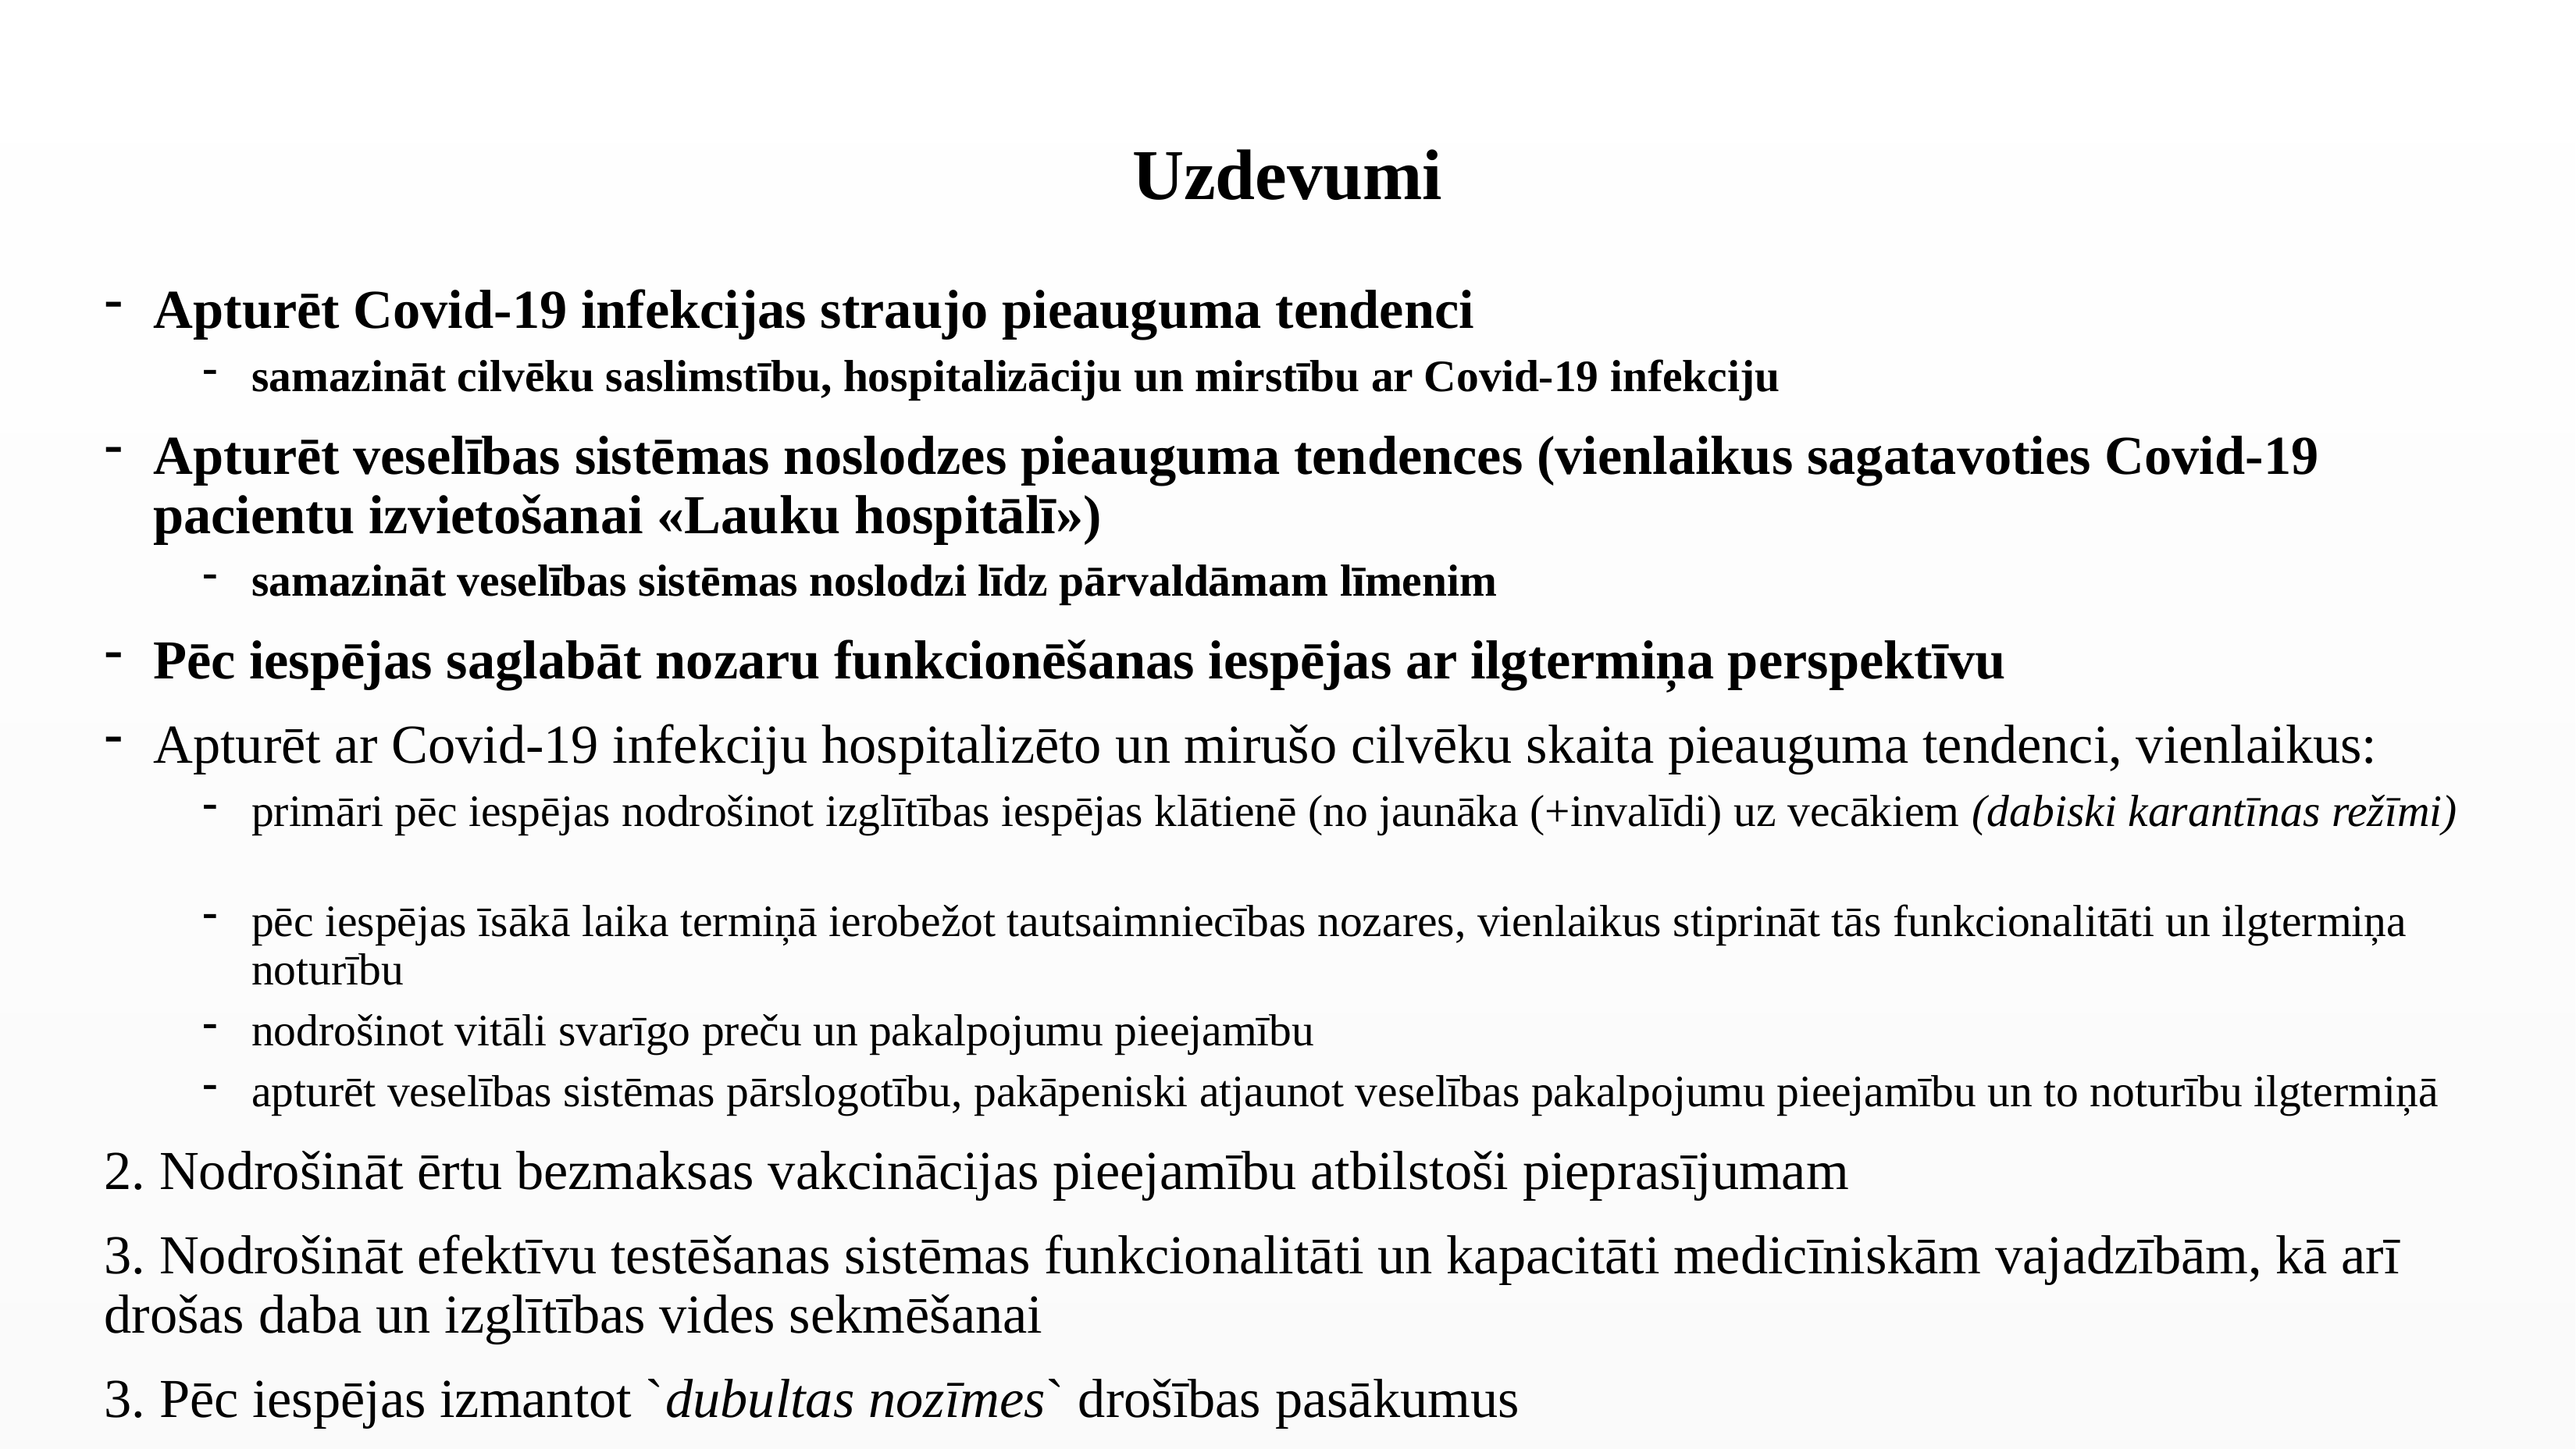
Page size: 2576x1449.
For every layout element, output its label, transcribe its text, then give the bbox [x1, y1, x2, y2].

title Uzdevumi [176, 77, 2399, 275]
list Apturēt Covid-19 infekcijas straujo pieauguma tendenci samazināt cilvēku saslimstību, hospitalizāciju un mirstību ar Covid-19 infekciju Apturēt veselības sistēmas noslodzes pieauguma tendences (vienlaikus sagatavoties Covid-19 pacientu izvietošanai «Lauku hospitālī») samazināt veselības sistēmas noslodzi līdz pārvaldāmam līmenim Pēc iespējas saglabāt nozaru funkcionēšanas iespējas ar ilgtermiņa perspektīvu Apturēt ar Covid-19 infekciju hospitalizēto un mirušo cilvēku skaita pieauguma tendenci, vienlaikus: primāri pēc iespējas nodrošinot izglītības iespējas klātienē (no jaunāka (+invalīdi) uz vecākiem (dabiski karantīnas režīmi) pēc iespējas īsākā laika termiņā ierobežot tautsaimniecības nozares, vienlaikus stiprināt tās funkcionalitāti un ilgtermiņa noturību nodrošinot vitāli svarīgo preču un pakalpojumu pieejamību apturēt veselības sistēmas pārslogotību, pakāpeniski atjaunot veselības pakalpojumu pieejamību un to noturību ilgtermiņā 2. Nodrošināt ērtu bezmaksas vakcinācijas pieejamību atbilstoši pieprasījumam 3. Nodrošināt efektīvu testēšanas sistēmas funkcionalitāti un kapacitāti medicīniskām vajadzībām, kā arī drošas daba un izglītības vides sekmēšanai 3. Pēc iespējas izmantot `dubultas nozīmes` drošības pasākumus [92, 275, 2507, 1449]
